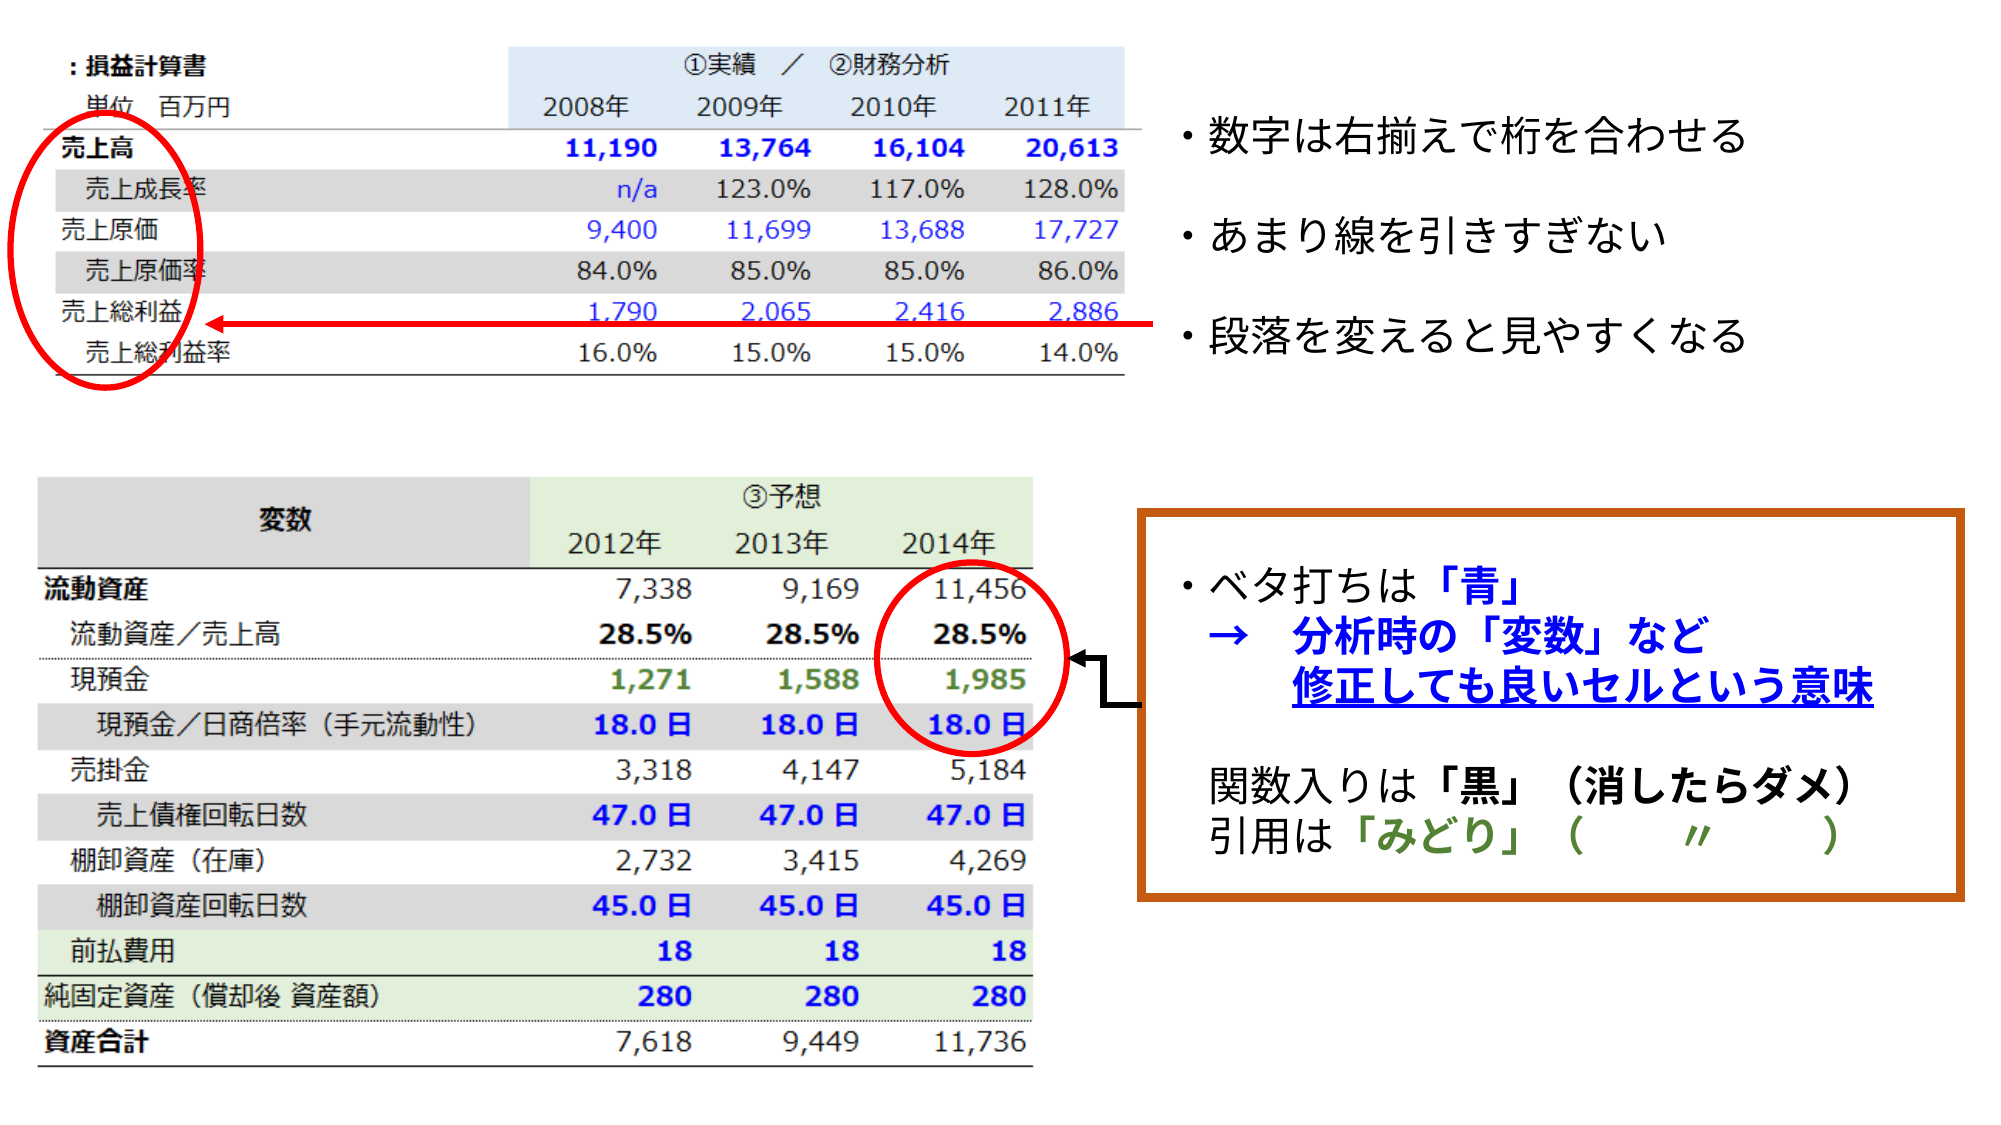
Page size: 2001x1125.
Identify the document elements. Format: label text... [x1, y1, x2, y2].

text_box ・数字は右揃えで桁を合わせる ・あまり線を引きすぎない ・段落を変えると見やすくなる ・ベタ打ちは「青」 → 分析時の「変数」など 修正しても良いセルという意味 関数入りは「黒」（消したらダメ） 引用は「みどり」（ 〃 ） [1152, 101, 1987, 867]
text_box [1038, 587, 1068, 729]
text_box [9, 144, 43, 356]
text_box [1141, 512, 1962, 899]
text_box [71, 380, 139, 389]
picture [21, 446, 1038, 1086]
picture [43, 30, 1142, 380]
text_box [1066, 658, 1142, 706]
